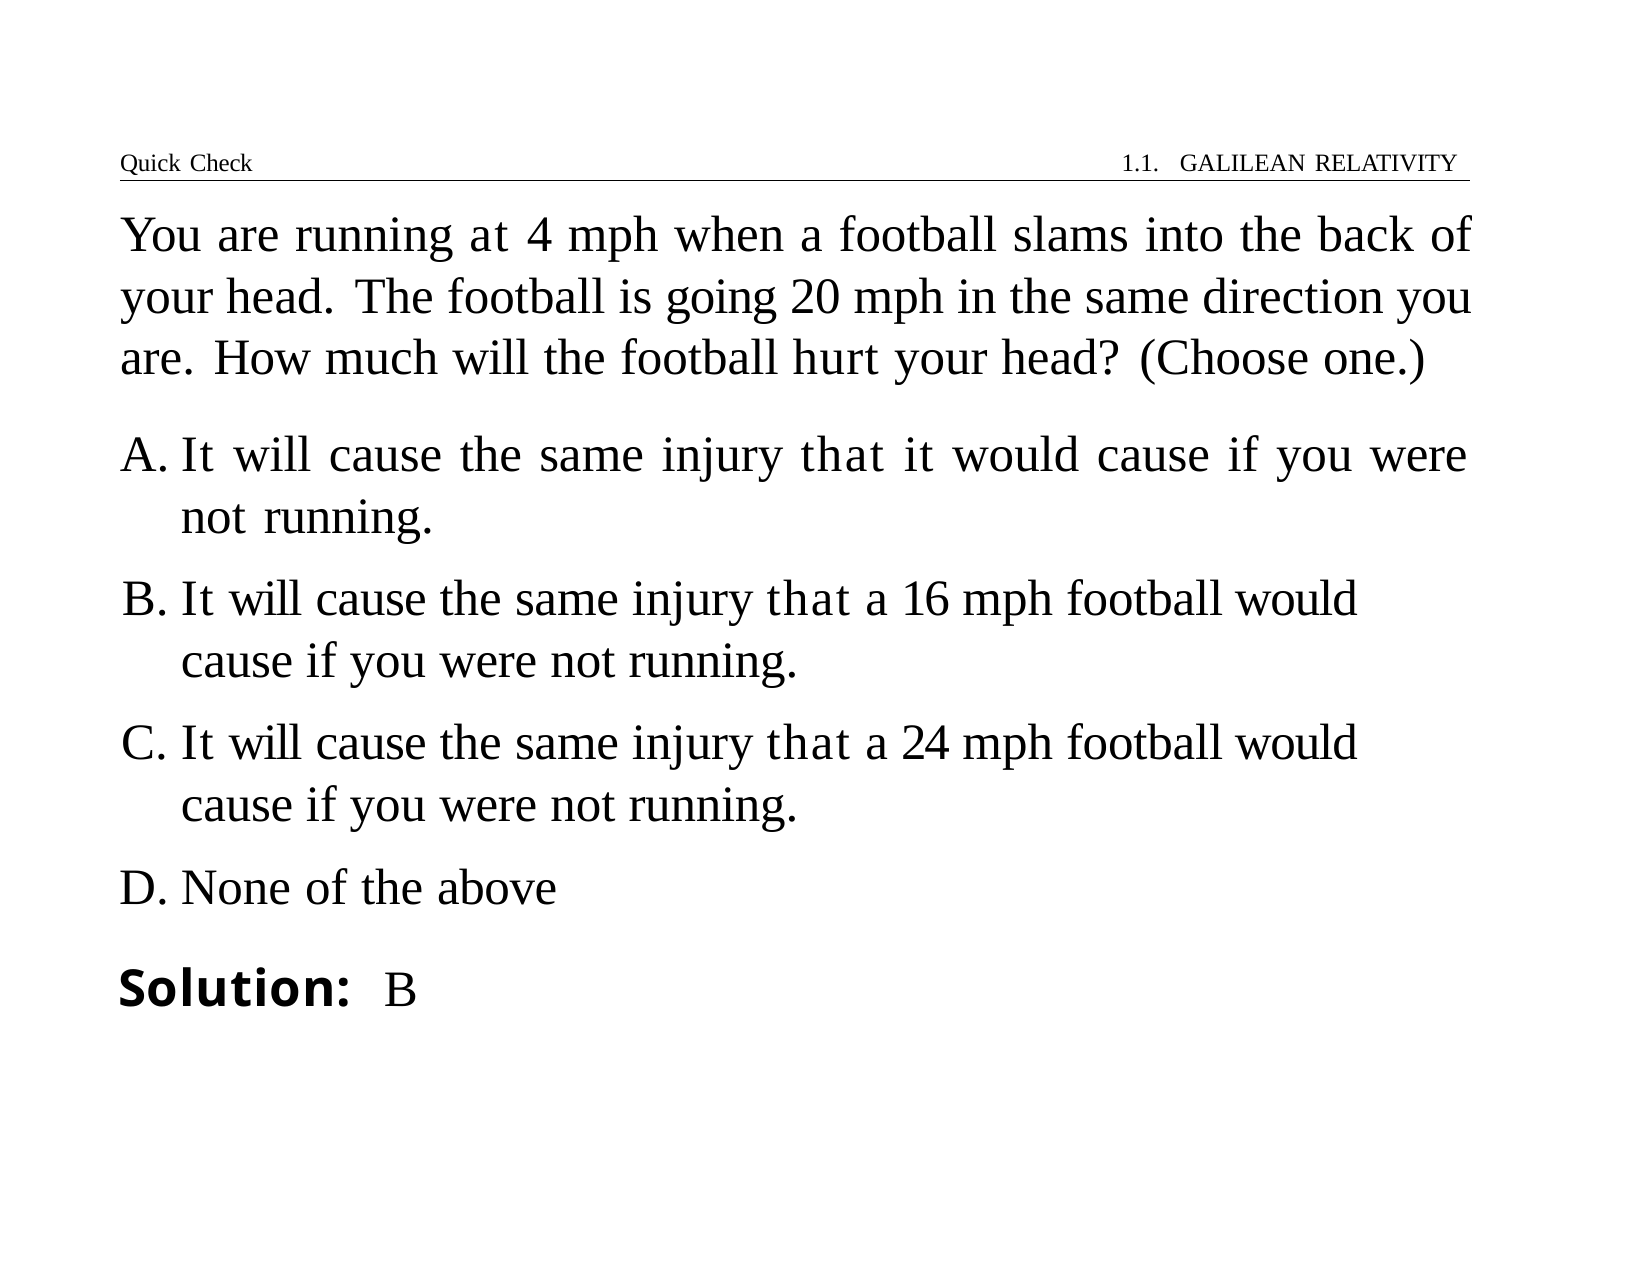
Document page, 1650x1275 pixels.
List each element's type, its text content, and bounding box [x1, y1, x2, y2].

text_box Quick Check 1.1. GALILEAN RELATIVITY [117, 144, 1473, 176]
title You are running at 4 mph when a football slams into the back of your head. The football is going 20 mph in the same direction you are. How much will the football hurt your head? (Choose one.) [117, 198, 1473, 413]
text_box It will cause the same injury that it would cause if you were not running. It will cause the same injury that a 16 mph football would cause if you were not running. It will cause the same injury that a 24 mph football would cause if you were not running. None of the above Solution: B [116, 418, 1473, 1017]
